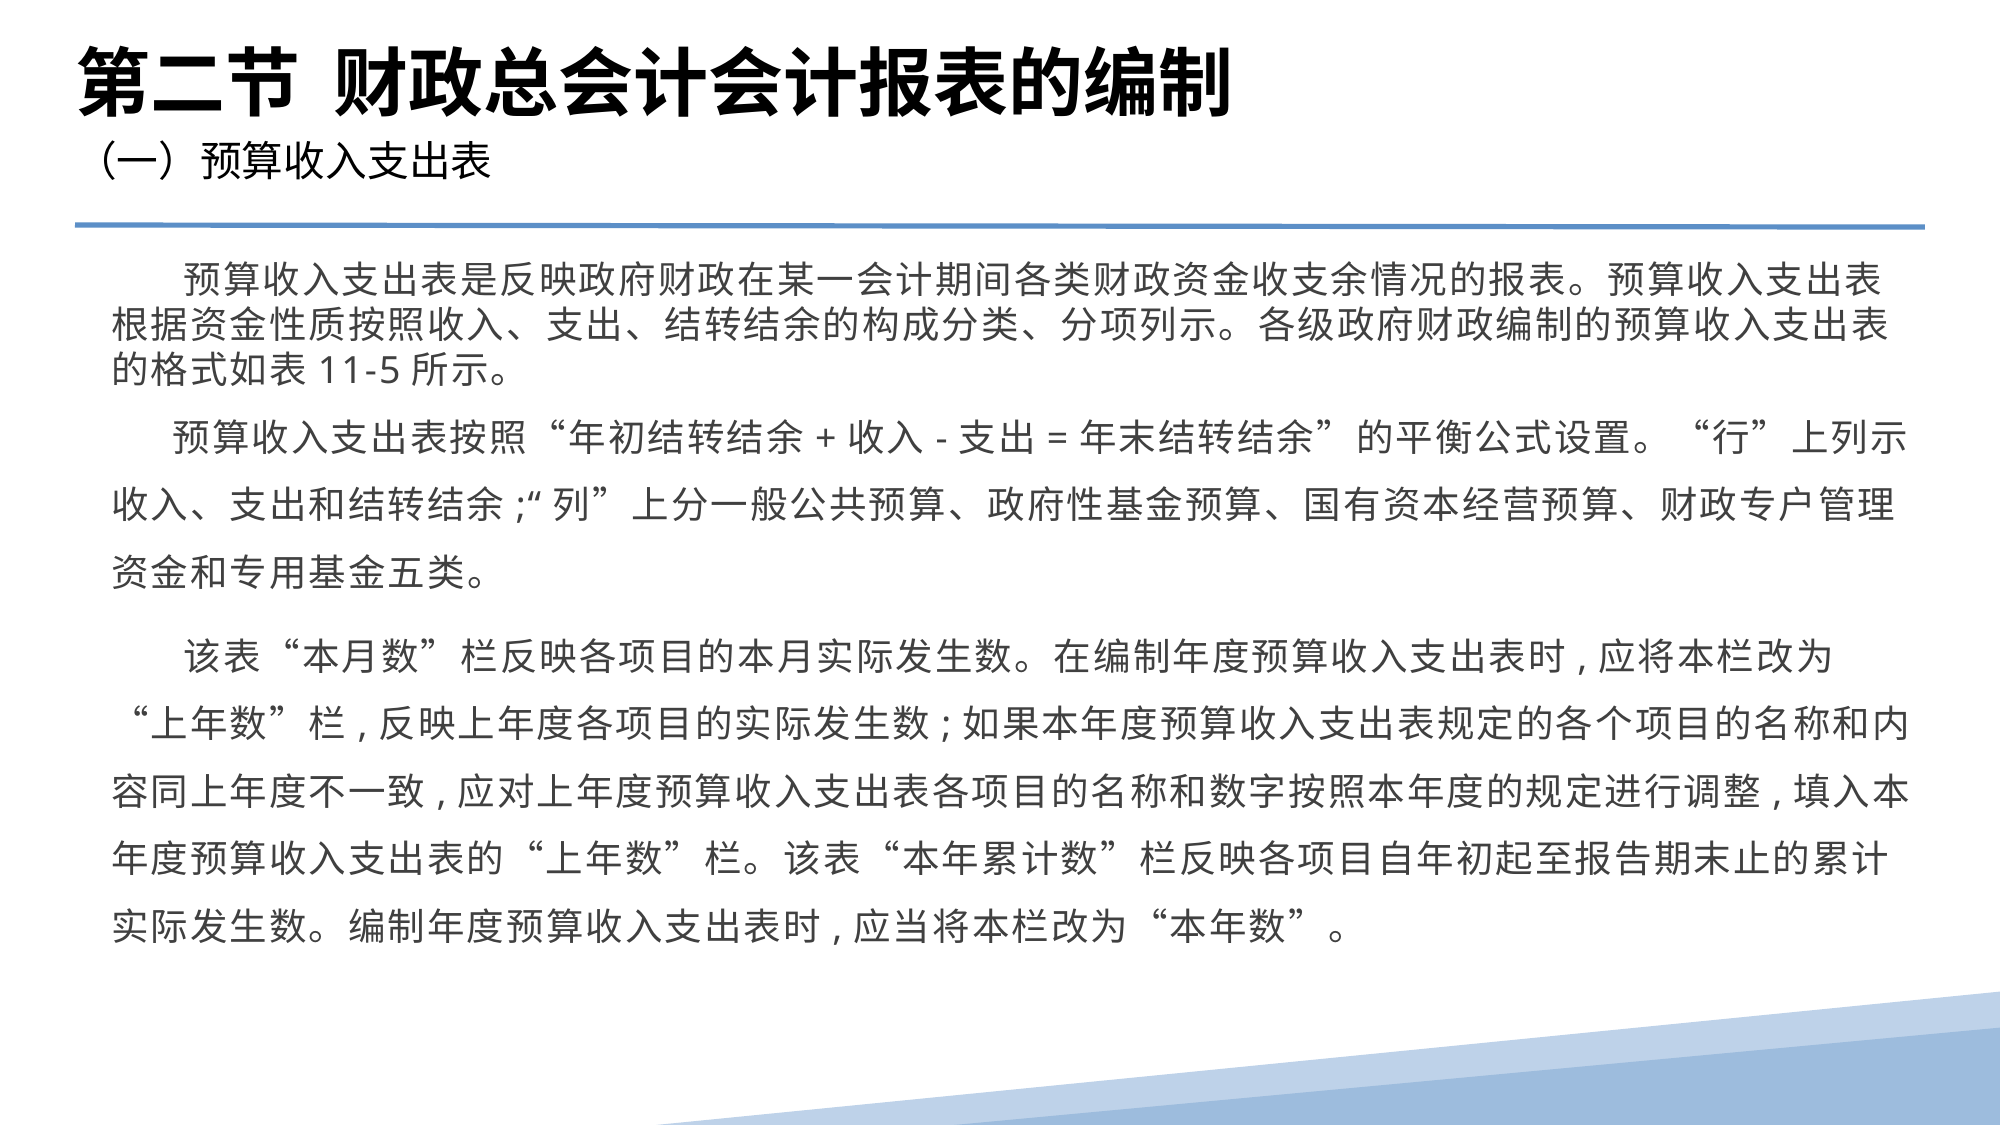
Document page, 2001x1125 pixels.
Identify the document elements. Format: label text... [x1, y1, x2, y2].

text_box 第二节 财政总会计会计报表的编制 [75, 24, 1925, 124]
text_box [74, 224, 1925, 228]
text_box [656, 991, 2000, 1125]
text_box （一）预算收入支出表 [75, 124, 1925, 200]
text_box 预算收入支出表是反映政府财政在某一会计期间各类财政资金收支余情况的报表。预算收入支出表根据资金性质按照收入、支出、结转结余的构成分类、分项列示。各级政府财政编制的预算收入支出表的格式如表11-5所示。 预算收入支出表按照“年初结转结余+收入-支出=年末结转结余”的平衡公式设置。“行”上列示收入、支出和结转结余;“列”上分一般公共预算、政府性基金预算、国有资本经营预算、财政专户管理资金和专用基金五类。 该表“本月数”栏反映各项目的本月实际发生数。在编制年度预算收入支出表时,应将本栏改为“上年数”栏,反映上年度各项目的实际发生数;如果本年度预算收入支出表规定的各个项目的名称和内容同上年度不一致,应对上年度预算收入支出表各项目的名称和数字按照本年度的规定进行调整,填入本年度预算收入支出表的“上年数”栏。该表“本年累计数”栏反映各项目自年初起至报告期末止的累计实际发生数。编制年度预算收入支出表时,应当将本栏改为“本年数”。 [100, 252, 1925, 1022]
